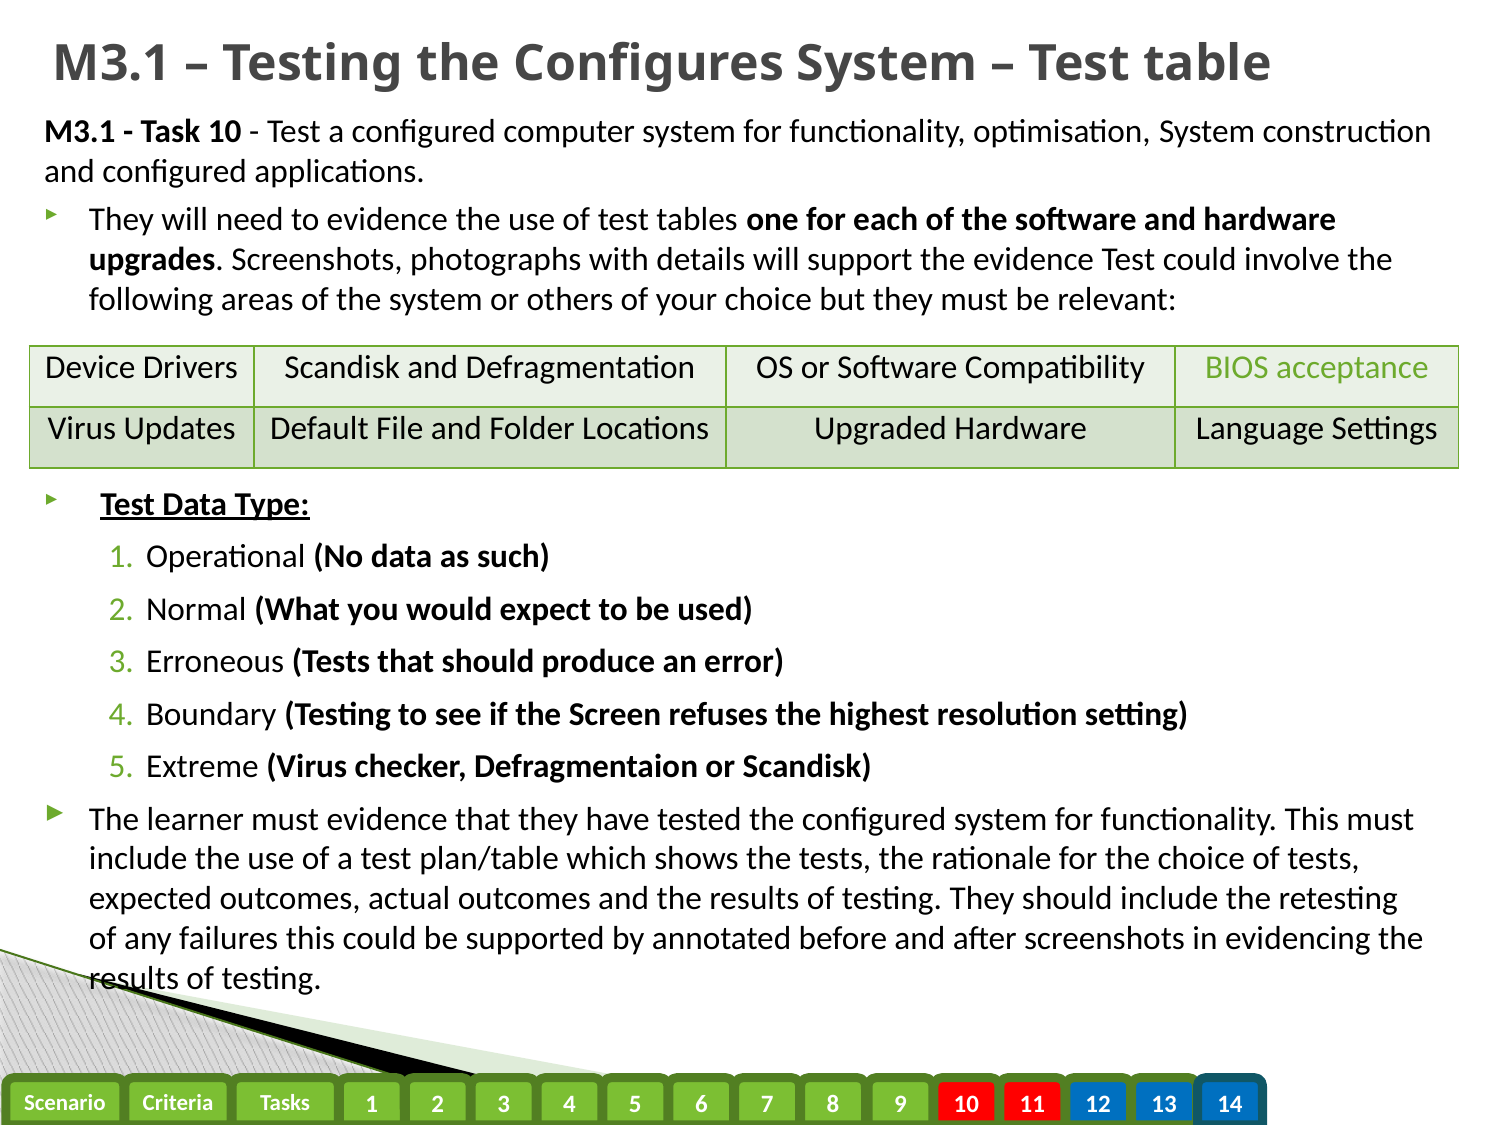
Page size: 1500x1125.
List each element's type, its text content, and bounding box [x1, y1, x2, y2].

table_cell Language Settings [1176, 408, 1458, 467]
table_header BIOS acceptance [1176, 347, 1458, 406]
table_header OS or Software Compatibility [727, 347, 1174, 406]
list M3.1 - Task 10 - Test a configured computer system for functionality, optimisation, System construction and configured applications. They will need to evidence the use of test tables one for each of the software and hardware upgrades. Screenshots, photographs with details will support the evidence Test could involve the following areas of the system or others of your choice but they must be relevant: Test Data Type: Operational (No data as such) Normal (What you would expect to be used) Erroneous (Tests that should produce an error) Boundary (Testing to see if the Screen refuses the highest resolution setting) Extreme (Virus checker, Defragmentaion or Scandisk) The learner must evidence that they have tested the configured system for functionality. This must include the use of a test plan/table which shows the tests, the rationale for the choice of tests, expected outcomes, actual outcomes and the results of testing. They should include the retesting of any failures this could be supported by annotated before and after screenshots in evidencing the results of testing. [29, 101, 1447, 345]
table_cell Virus Updates [30, 408, 253, 467]
title M3.1 – Testing the Configures System – Test table [37, 19, 1471, 102]
table_cell Default File and Folder Locations [255, 408, 725, 467]
table_cell Upgraded Hardware [727, 408, 1174, 467]
table_header Scandisk and Defragmentation [255, 347, 725, 406]
table_header Device Drivers [30, 347, 253, 406]
list M3.1 - Task 10 - Test a configured computer system for functionality, optimisation, System construction and configured applications. They will need to evidence the use of test tables one for each of the software and hardware upgrades. Screenshots, photographs with details will support the evidence Test could involve the following areas of the system or others of your choice but they must be relevant: Test Data Type: Operational (No data as such) Normal (What you would expect to be used) Erroneous (Tests that should produce an error) Boundary (Testing to see if the Screen refuses the highest resolution setting) Extreme (Virus checker, Defragmentaion or Scandisk) The learner must evidence that they have tested the configured system for functionality. This must include the use of a test plan/table which shows the tests, the rationale for the choice of tests, expected outcomes, actual outcomes and the results of testing. They should include the retesting of any failures this could be supported by annotated before and after screenshots in evidencing the results of testing. [29, 469, 1447, 1047]
